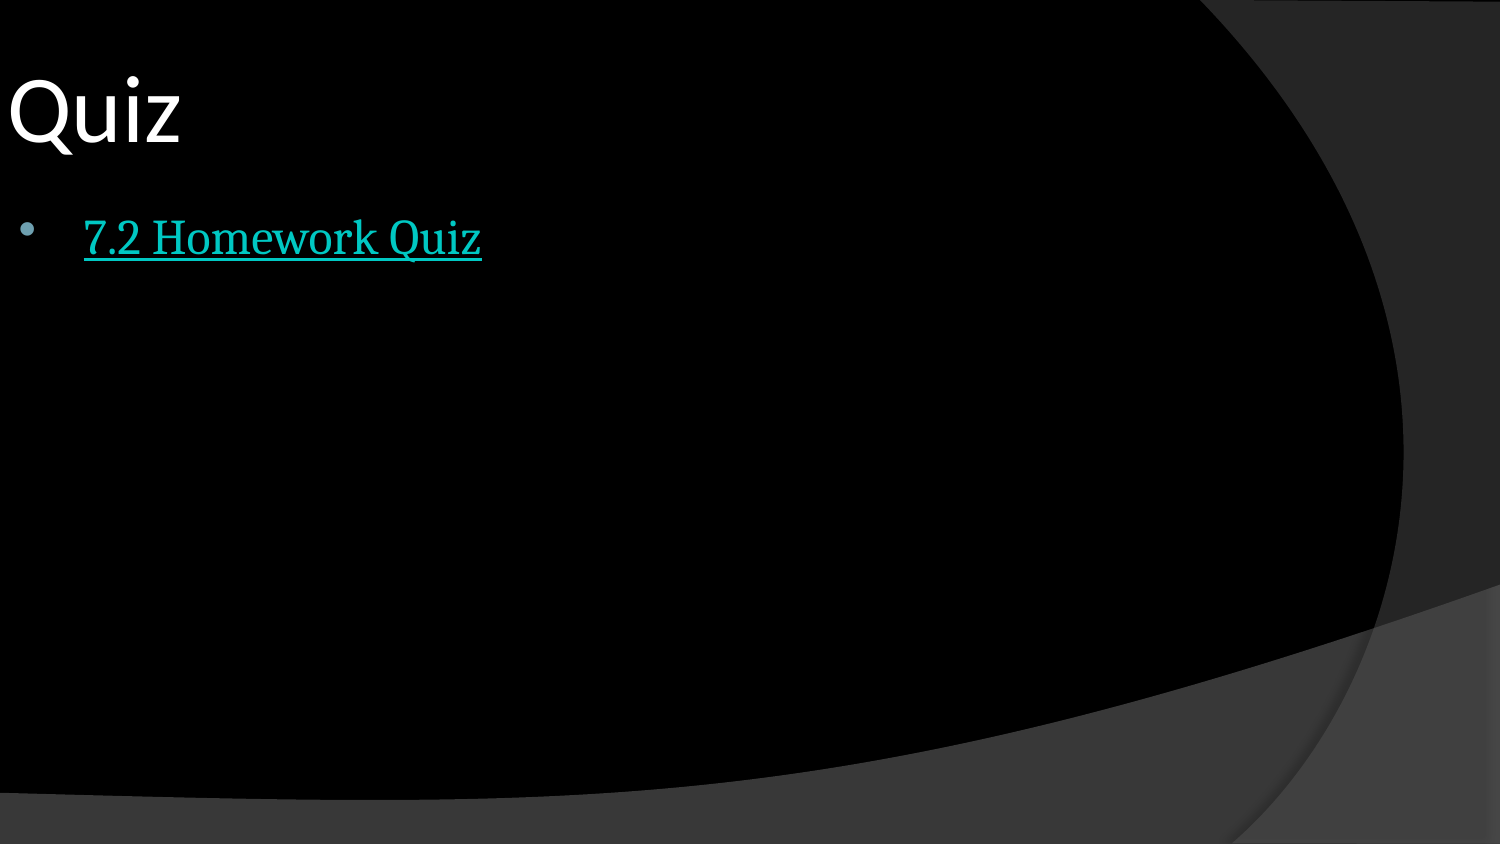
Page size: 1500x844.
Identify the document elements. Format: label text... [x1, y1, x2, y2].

list 7.2 Homework Quiz [0, 196, 1500, 754]
title Quiz [0, 33, 1500, 175]
